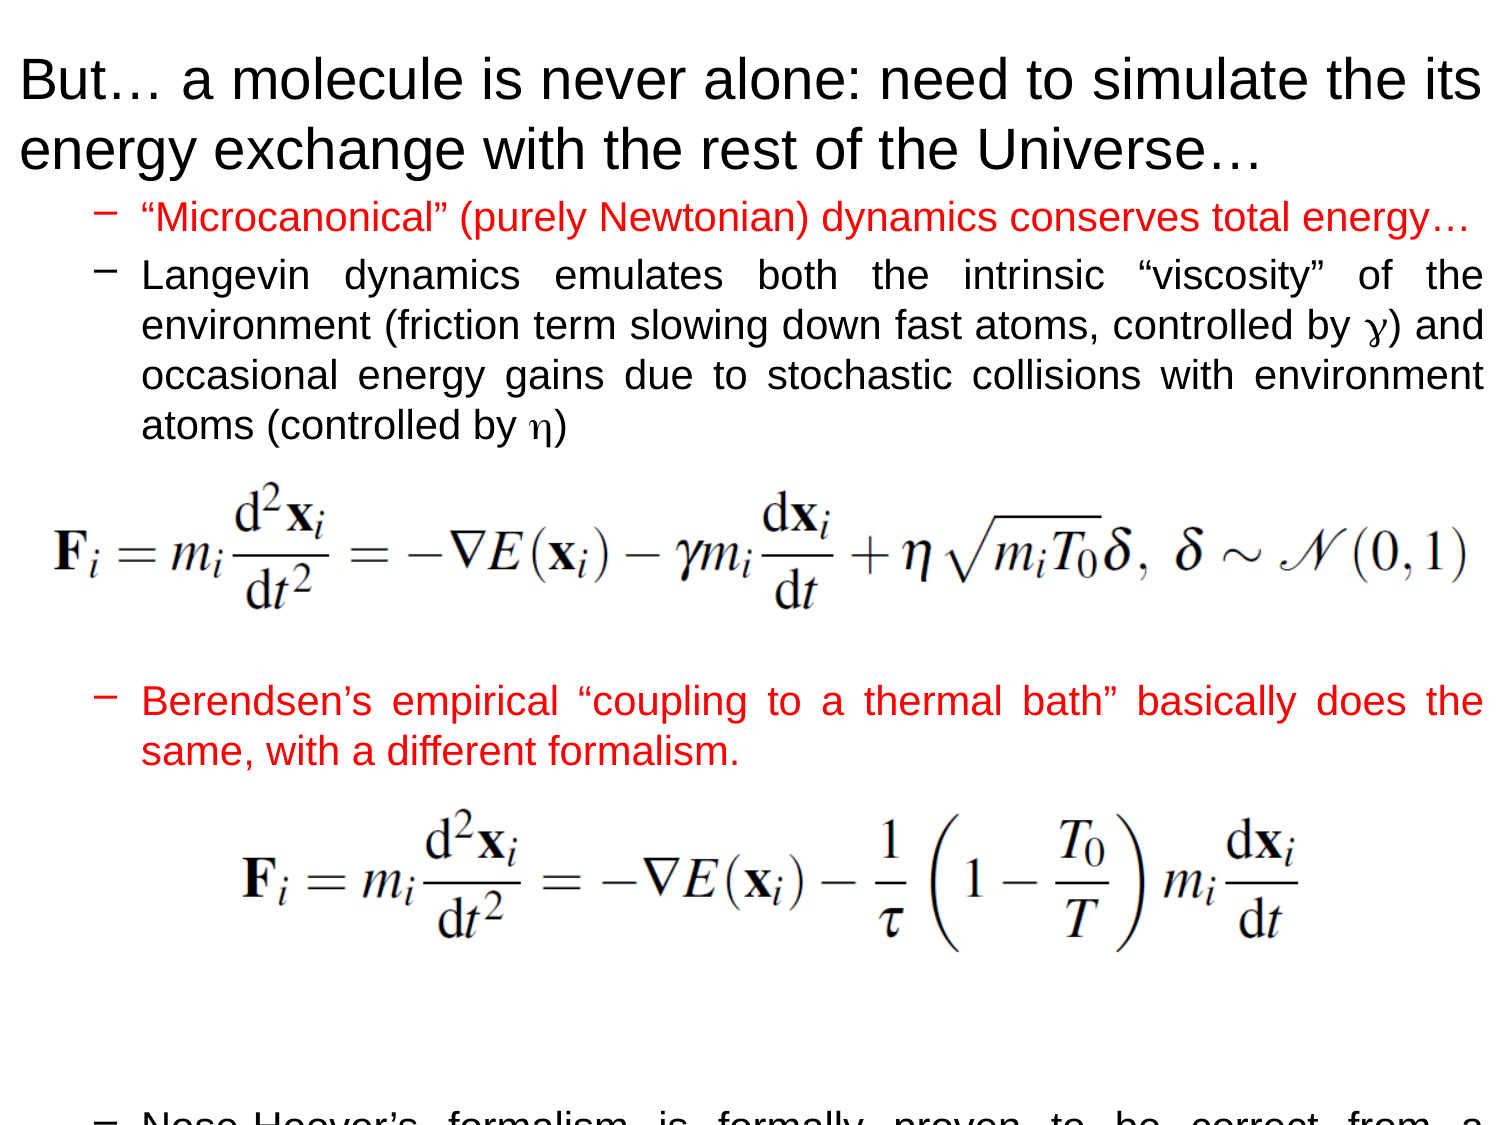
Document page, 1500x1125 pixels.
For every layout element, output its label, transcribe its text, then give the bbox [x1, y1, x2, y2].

picture [153, 775, 1347, 971]
list But… a molecule is never alone: need to simulate the its energy exchange with the rest of the Universe… “Microcanonical” (purely Newtonian) dynamics conserves total energy… Langevin dynamics emulates both the intrinsic “viscosity” of the environment (friction term slowing down fast atoms, controlled by g) and occasional energy gains due to stochastic collisions with environment atoms (controlled by h) Berendsen’s empirical “coupling to a thermal bath” basically does the same, with a different formalism. Nose-Hoover’s formalism is formally proven to be correct from a statistical physics standpoint… but quite tricky to use! [4, 33, 1500, 1114]
picture [14, 462, 1491, 648]
